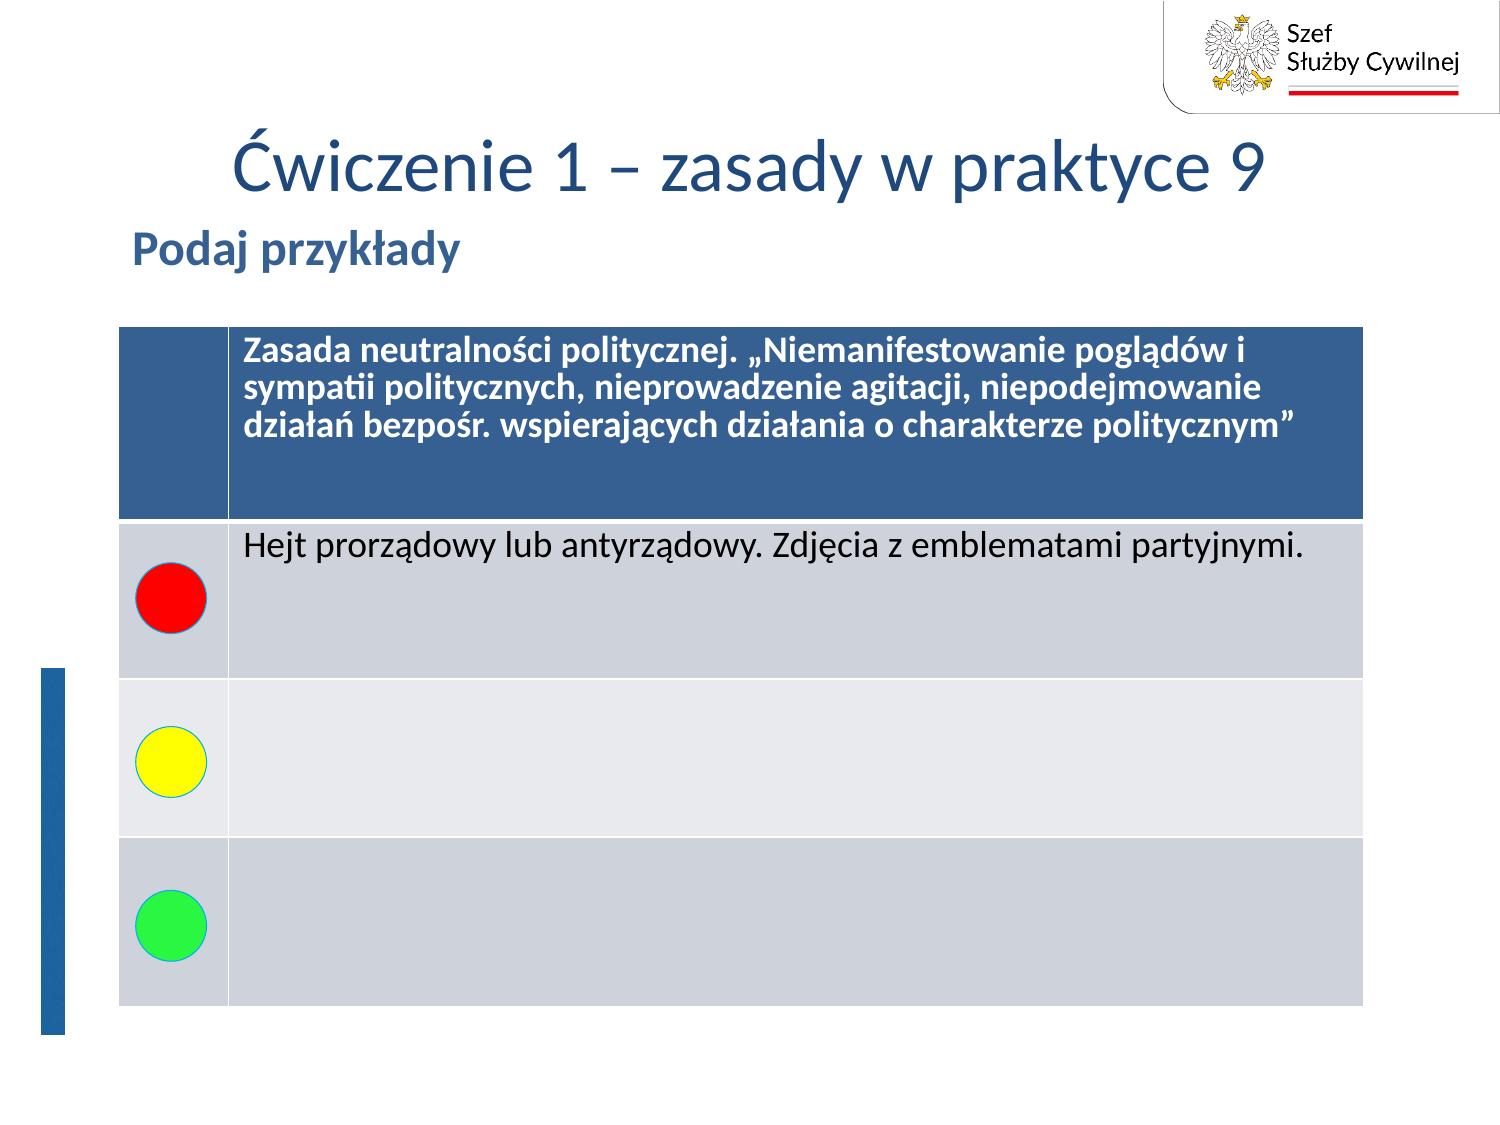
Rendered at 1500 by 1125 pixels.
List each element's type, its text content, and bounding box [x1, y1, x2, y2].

text_box Podaj przykłady [117, 208, 1382, 283]
title Ćwiczenie 1 – zasady w praktyce 9 [100, 108, 1400, 234]
table_cell [119, 838, 228, 1006]
text_box [133, 724, 209, 800]
table_header [119, 327, 228, 519]
picture [1163, 0, 1500, 114]
table_header Zasada neutralności politycznej. „Niemanifestowanie poglądów i sympatii politycznych, nieprowadzenie agitacji, niepodejmowanie działań bezpośr. wspierających działania o charakterze politycznym” [229, 327, 1363, 519]
table_cell [119, 524, 228, 678]
table_cell [119, 680, 228, 836]
table_cell Hejt prorządowy lub antyrządowy. Zdjęcia z emblematami partyjnymi. [229, 524, 1363, 678]
table_cell [229, 838, 1363, 1006]
table_cell [229, 680, 1363, 836]
text_box [133, 888, 209, 964]
text_box [133, 560, 209, 636]
picture [41, 668, 65, 1035]
